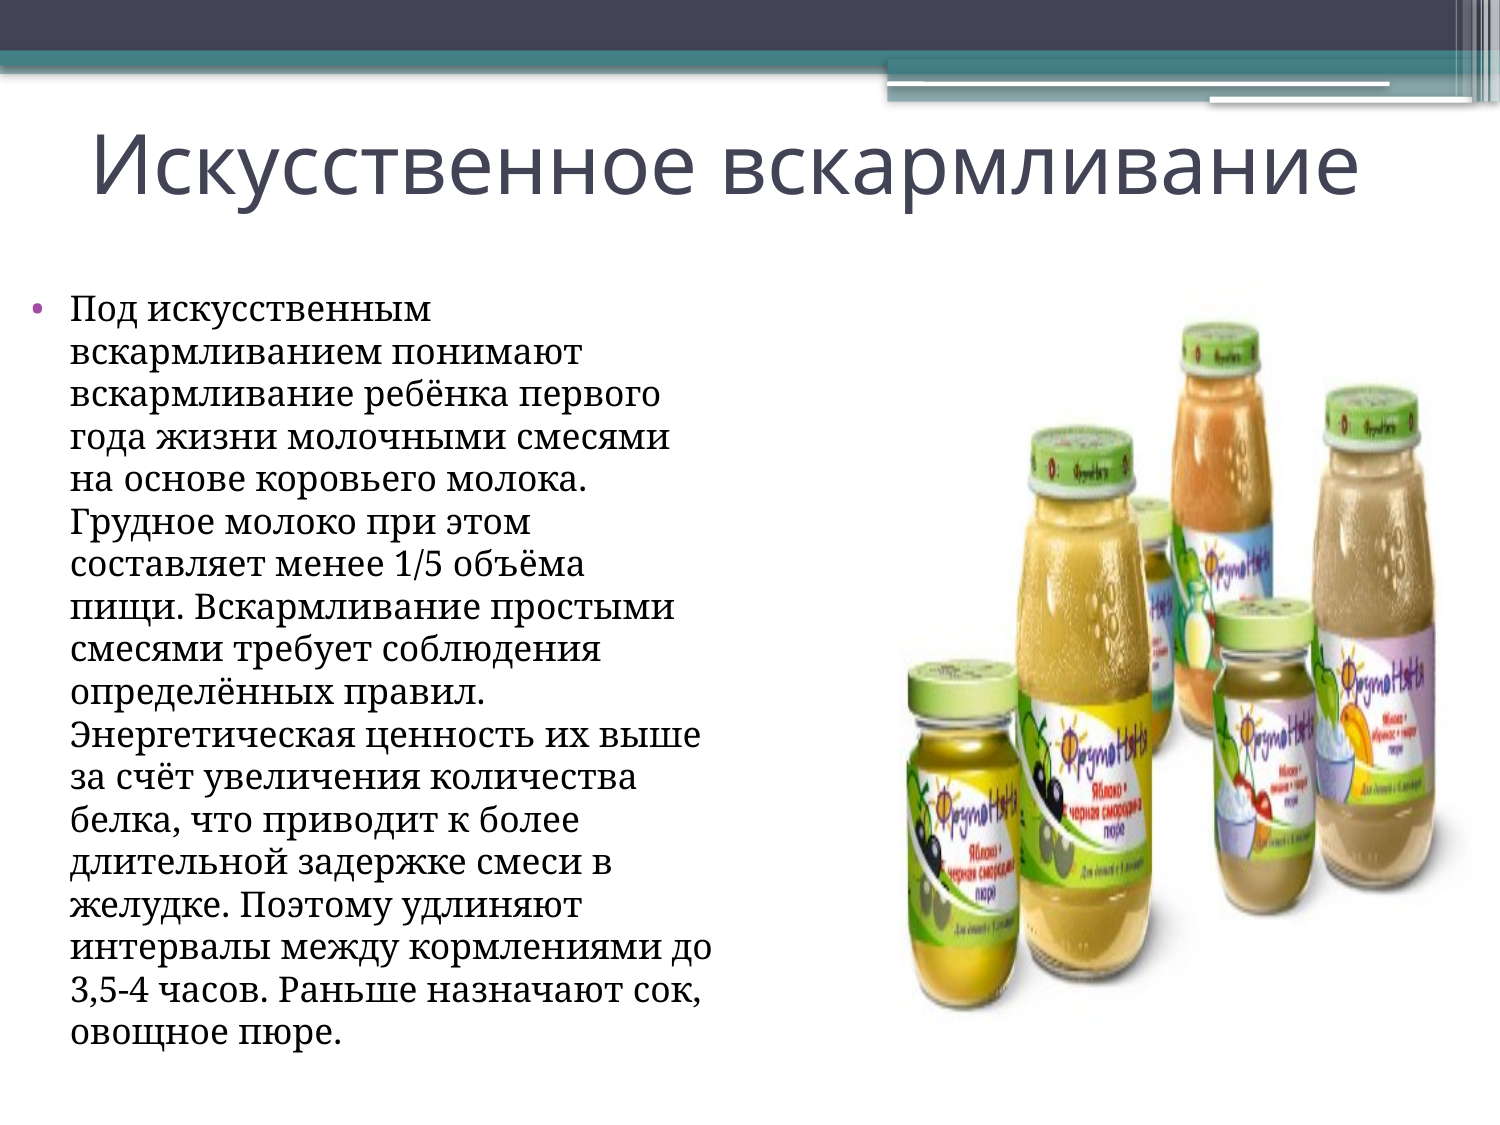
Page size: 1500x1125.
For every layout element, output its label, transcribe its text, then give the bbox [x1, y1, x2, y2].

list Под искусственным вскармливанием понимают вскармливание ребёнка первого года жизни молочными смесями на основе коровьего молока. Грудное молоко при этом составляет менее 1/5 объёма пищи. Вскармливание простыми смесями требует соблюдения определённых правил. Энергетическая ценность их выше за счёт увеличения количества белка, что приводит к более длительной задержке смеси в желудке. Поэтому удлиняют интервалы между кормлениями до 3,5-4 часов. Раньше назначают сок, овощное пюре. [0, 278, 738, 1112]
title Искусственное вскармливание [75, 66, 1425, 256]
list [879, 231, 1473, 1071]
